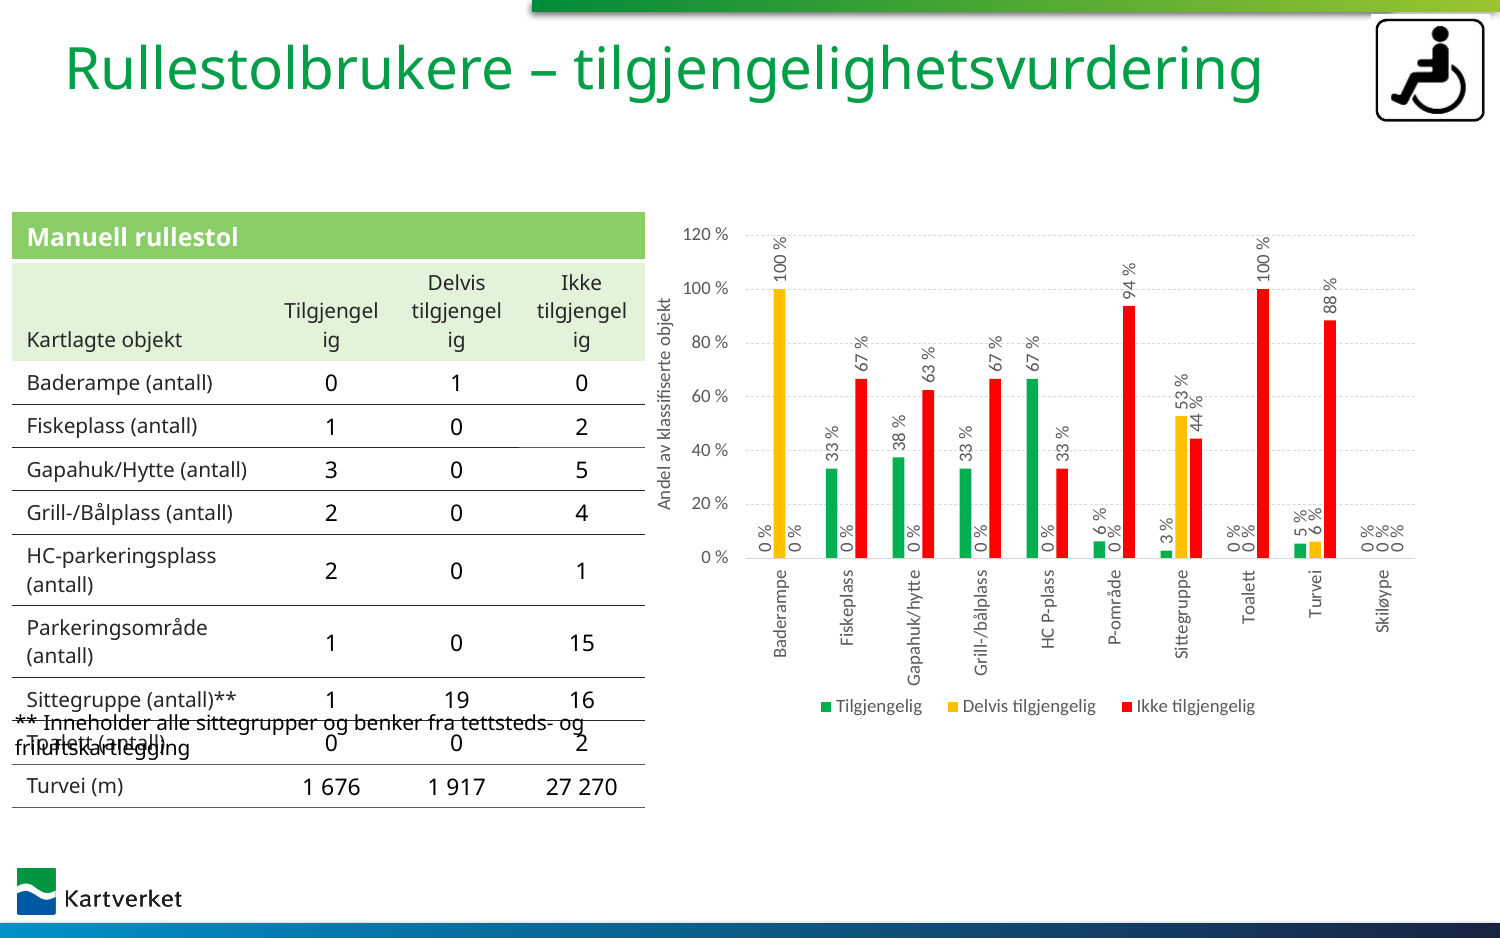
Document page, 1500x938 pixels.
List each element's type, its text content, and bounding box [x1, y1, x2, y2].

table_cell Kartlagte objekt [12, 263, 269, 361]
table_cell 3 [269, 448, 394, 490]
table_cell 5 [519, 448, 638, 490]
table_cell 27 270 [519, 768, 645, 807]
table_cell Parkeringsområde (antall) [12, 606, 269, 677]
table_cell 2 [519, 405, 638, 447]
table_header Manuell rullestol [12, 212, 645, 259]
table_cell 0 [394, 405, 519, 447]
table_cell Turvei (m) [12, 768, 269, 807]
table_cell Delvis tilgjengelig [394, 263, 519, 361]
table_cell 0 [394, 491, 519, 534]
table_cell Grill-/Bålplass (antall) [12, 491, 269, 534]
table_cell 1 [519, 535, 638, 605]
table_cell 19 [394, 678, 519, 702]
table_cell 1 [269, 678, 394, 702]
table_cell 2 [269, 535, 394, 605]
table_cell 1 [394, 361, 519, 404]
table_cell 1 917 [394, 768, 519, 807]
table_cell 1 [269, 405, 394, 447]
table_cell 0 [269, 361, 394, 404]
table_cell Fiskeplass (antall) [12, 405, 269, 447]
picture [1371, 13, 1491, 127]
table_cell Baderampe (antall) [12, 361, 269, 404]
table_cell 15 [519, 606, 638, 677]
table_cell 0 [519, 361, 638, 404]
table_cell 0 [394, 535, 519, 605]
table_cell 1 [269, 606, 394, 677]
table_cell Sittegruppe (antall)** [12, 678, 269, 702]
table_cell 16 [519, 678, 638, 702]
table_cell Gapahuk/Hytte (antall) [12, 448, 269, 490]
table_cell 1 676 [269, 768, 394, 807]
table_cell 2 [269, 491, 394, 534]
table_cell Tilgjengelig [269, 263, 394, 361]
table_cell Ikke tilgjengelig [519, 263, 638, 361]
text_box ** Inneholder alle sittegrupper og benker fra tettsteds- og friluftskartlegging [0, 702, 745, 768]
table_cell 0 [394, 448, 519, 490]
table_cell 0 [394, 606, 519, 677]
text_box Rullestolbrukere – tilgjengelighetsvurdering [49, 12, 1372, 109]
picture [643, 218, 1427, 728]
table_cell 4 [519, 491, 638, 534]
table_cell HC-parkeringsplass (antall) [12, 535, 269, 605]
